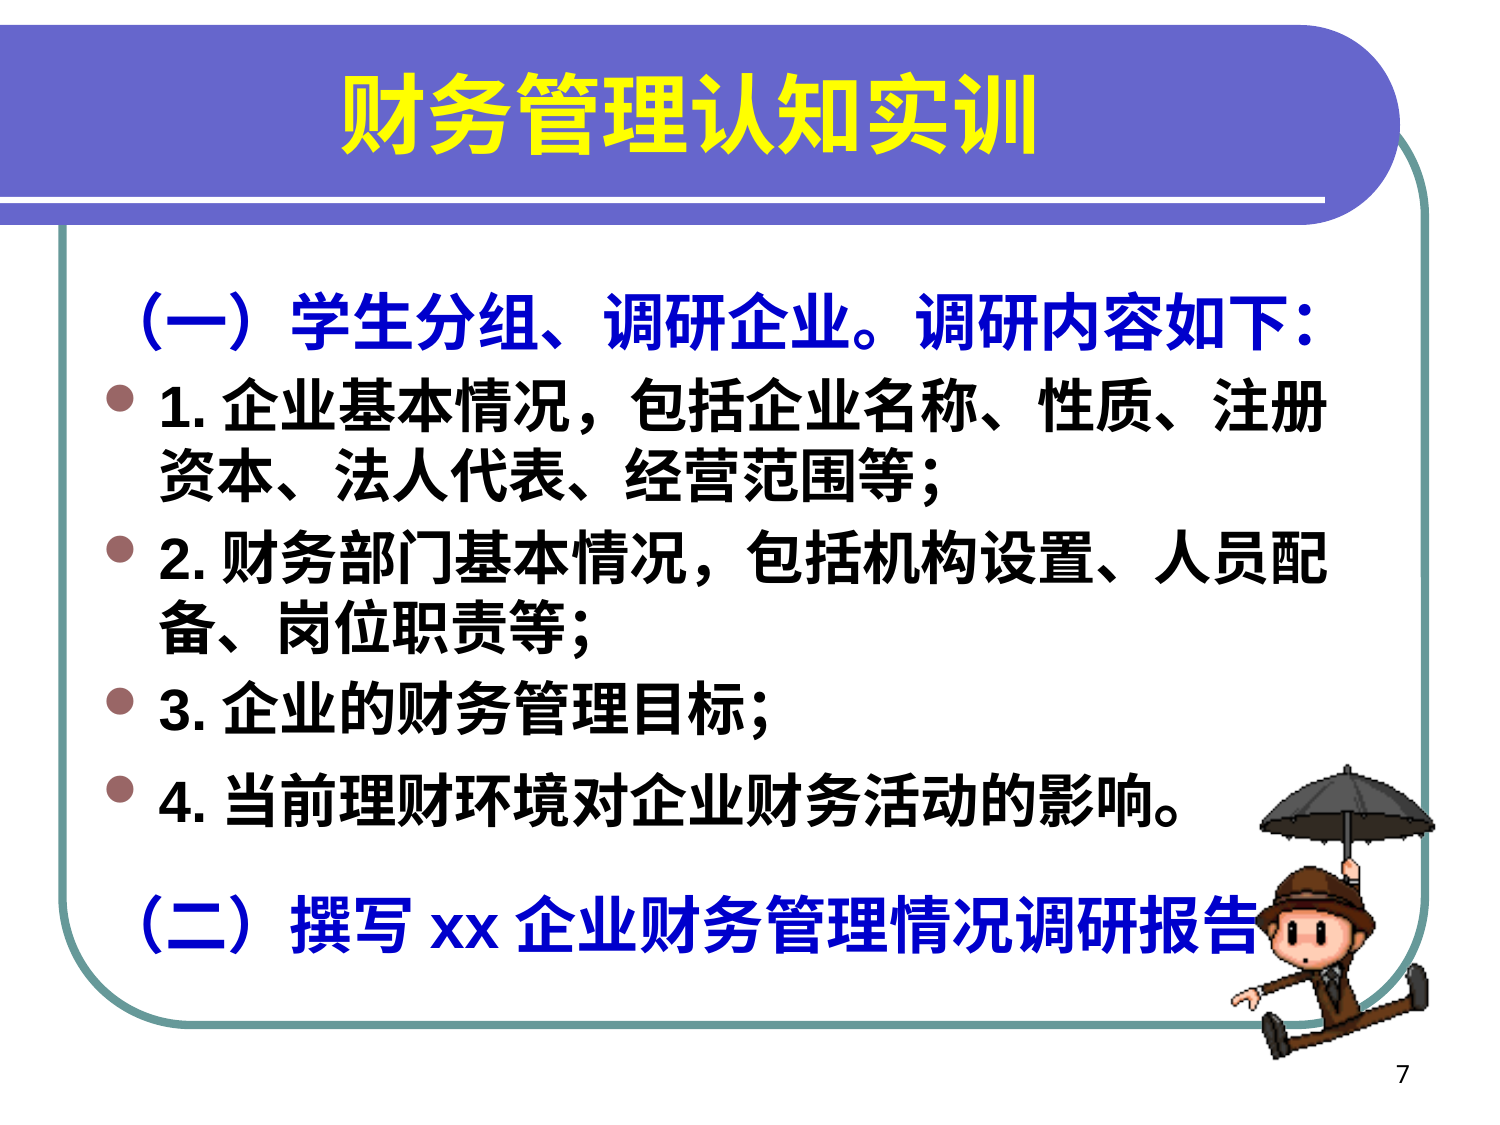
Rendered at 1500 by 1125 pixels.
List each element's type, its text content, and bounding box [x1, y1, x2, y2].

slide_number 7 [1074, 1024, 1426, 1101]
list （一）学生分组、调研企业。调研内容如下： 1.企业基本情况，包括企业名称、性质、注册资本、法人代表、经营范围等； 2.财务部门基本情况，包括机构设置、人员配备、岗位职责等； 3.企业的财务管理目标； 4.当前理财环境对企业财务活动的影响。 （二）撰写xx企业财务管理情况调研报告 [87, 237, 1388, 976]
picture [1173, 749, 1500, 1074]
title 财务管理认知实训 [31, 37, 1348, 188]
